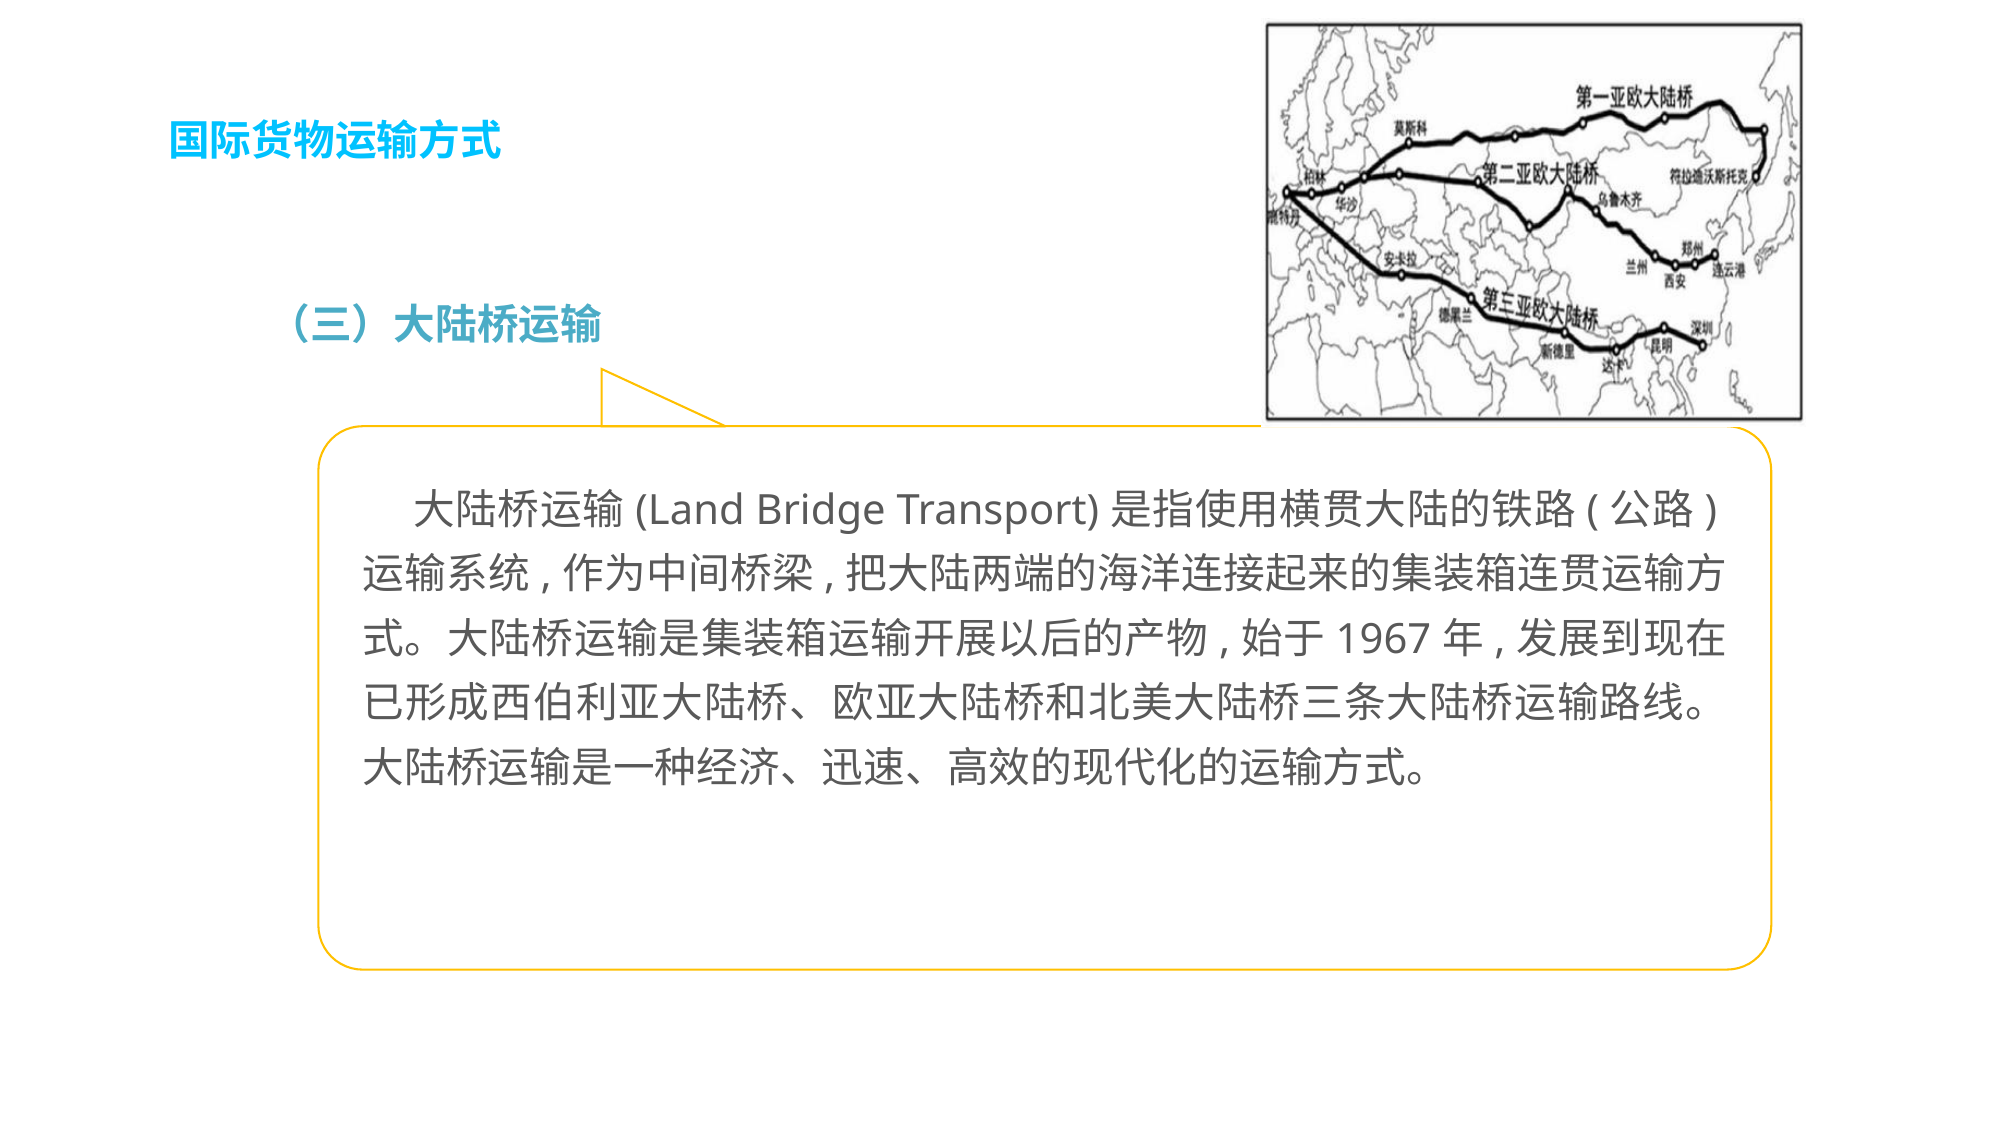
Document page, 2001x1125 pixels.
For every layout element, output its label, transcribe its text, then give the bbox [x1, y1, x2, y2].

text_box （三）大陆桥运输 [253, 265, 1261, 355]
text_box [318, 368, 1772, 970]
picture [1261, 18, 1806, 427]
text_box 国际货物运输方式 [153, 106, 860, 222]
